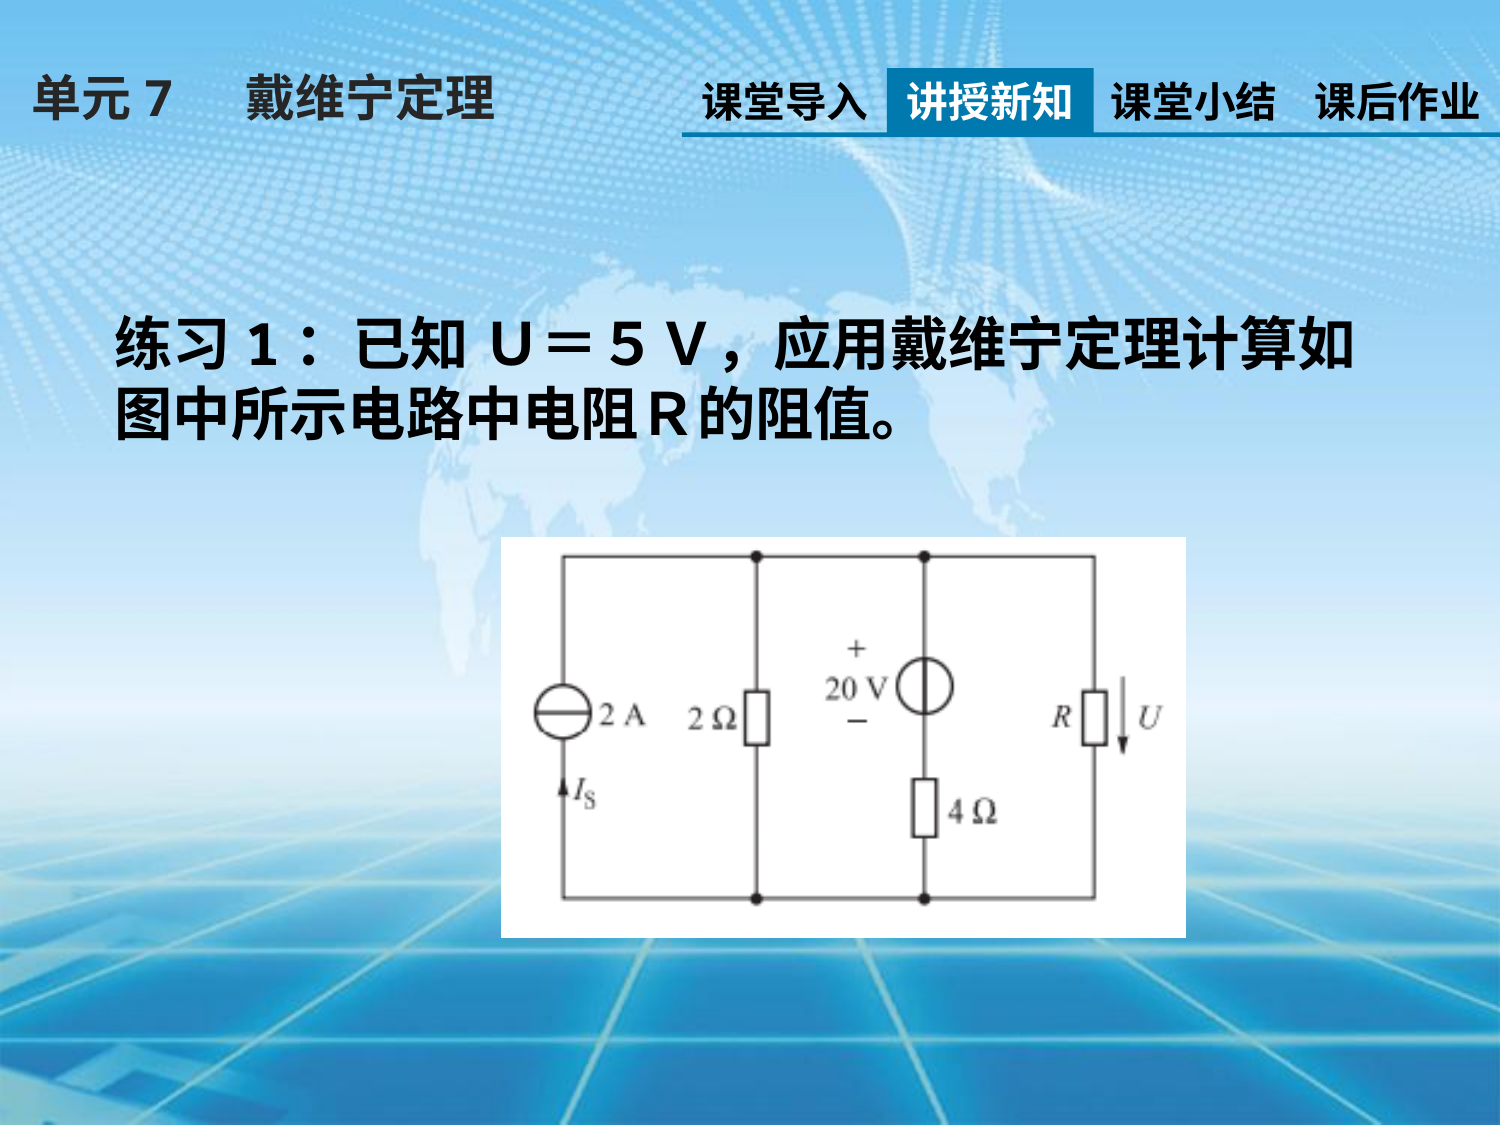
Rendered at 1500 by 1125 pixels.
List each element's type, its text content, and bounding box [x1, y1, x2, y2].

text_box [16, 59, 1500, 135]
picture [0, 0, 1500, 1125]
text_box 练习1：已知 Ｕ＝５Ｖ，应用戴维宁定理计算如图中所示电路中电阻Ｒ的阻值。 [99, 299, 1400, 455]
